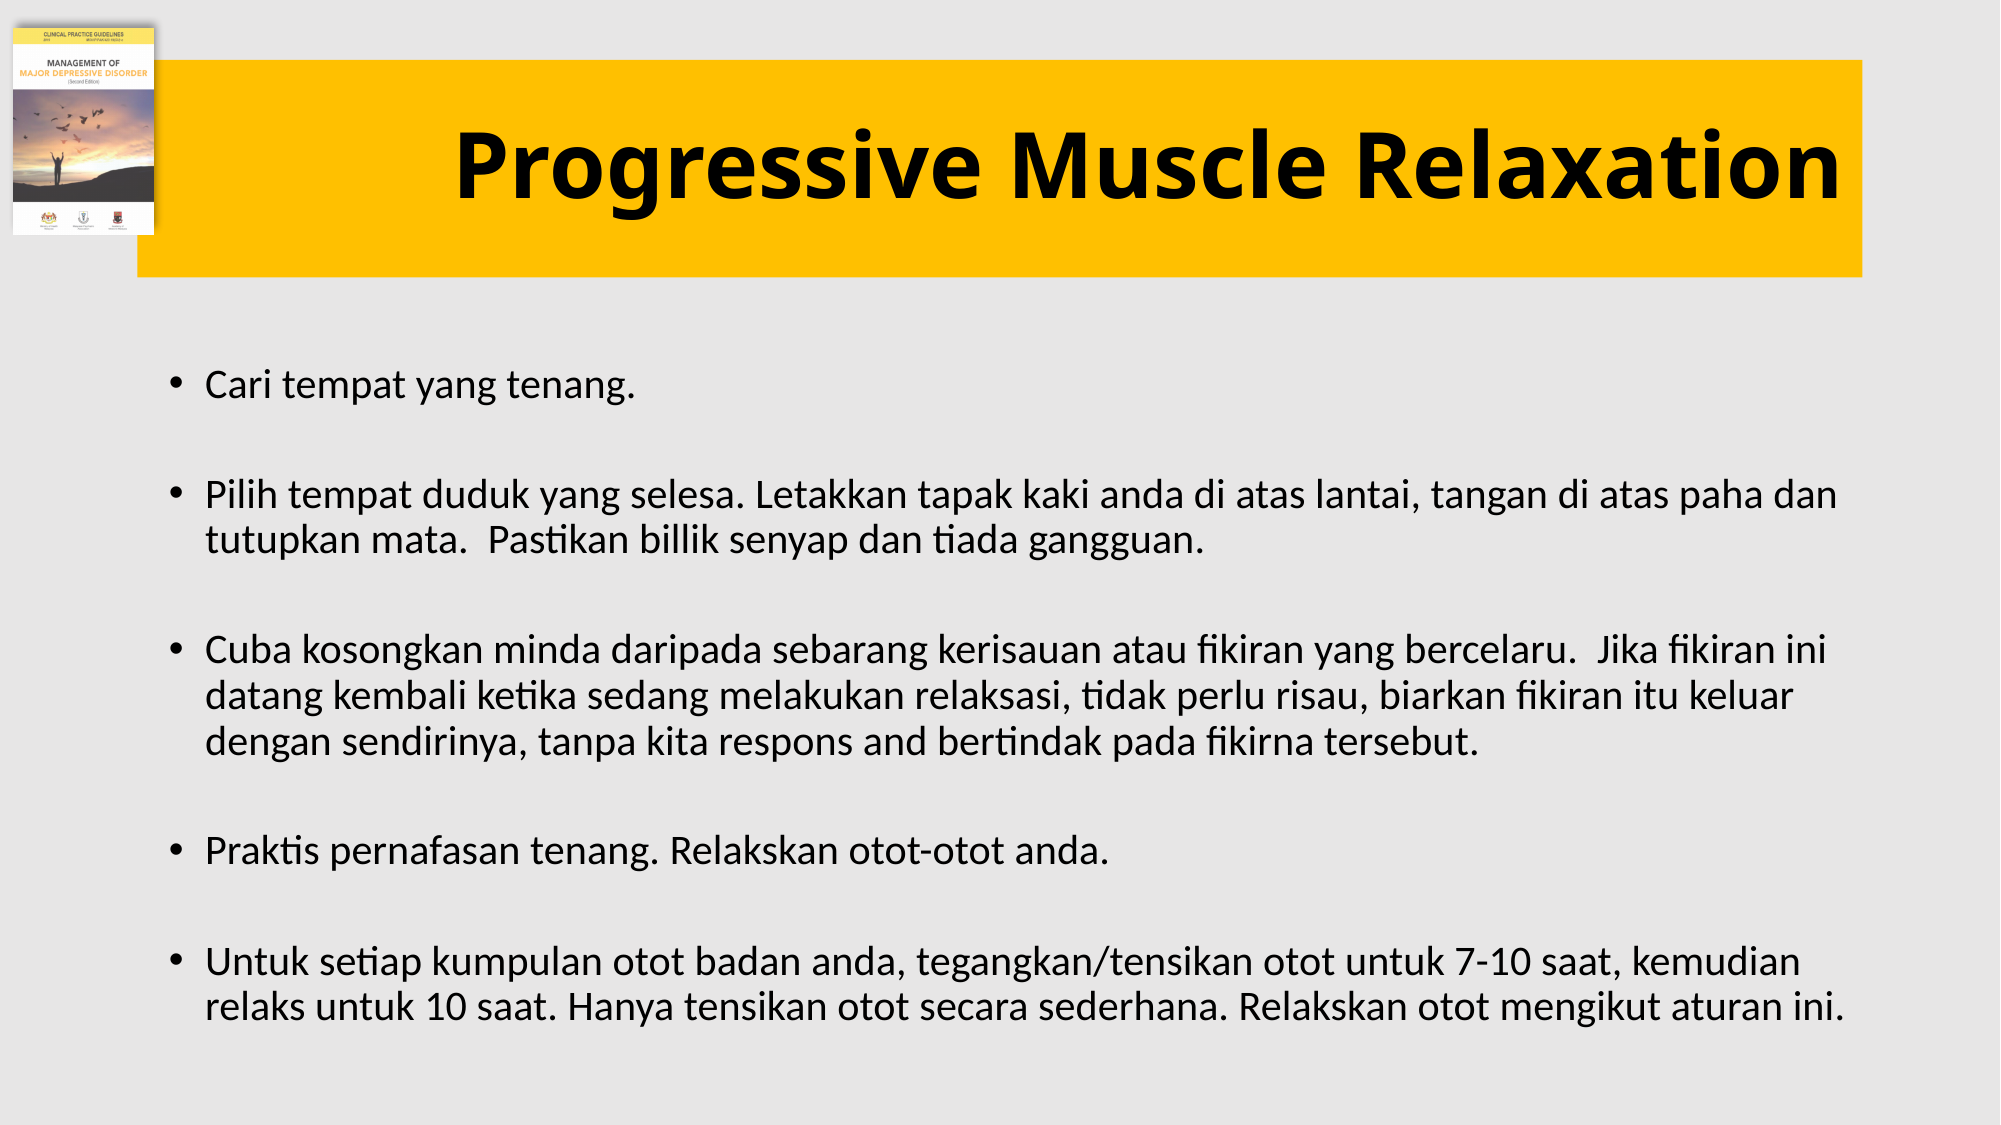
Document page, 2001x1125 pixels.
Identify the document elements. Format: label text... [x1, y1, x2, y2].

picture [13, 28, 154, 235]
list Cari tempat yang tenang. Pilih tempat duduk yang selesa. Letakkan tapak kaki anda di atas lantai, tangan di atas paha dan tutupkan mata. Pastikan billik senyap dan tiada gangguan. Cuba kosongkan minda daripada sebarang kerisauan atau fikiran yang bercelaru. Jika fikiran ini datang kembali ketika sedang melakukan relaksasi, tidak perlu risau, biarkan fikiran itu keluar dengan sendirinya, tanpa kita respons and bertindak pada fikirna tersebut. Praktis pernafasan tenang. Relakskan otot-otot anda. Untuk setiap kumpulan otot badan anda, tegangkan/tensikan otot untuk 7-10 saat, kemudian relaks untuk 10 saat. Hanya tensikan otot secara sederhana. Relakskan otot mengikut aturan ini. [153, 308, 1863, 1096]
title Progressive Muscle Relaxation [137, 59, 1863, 278]
